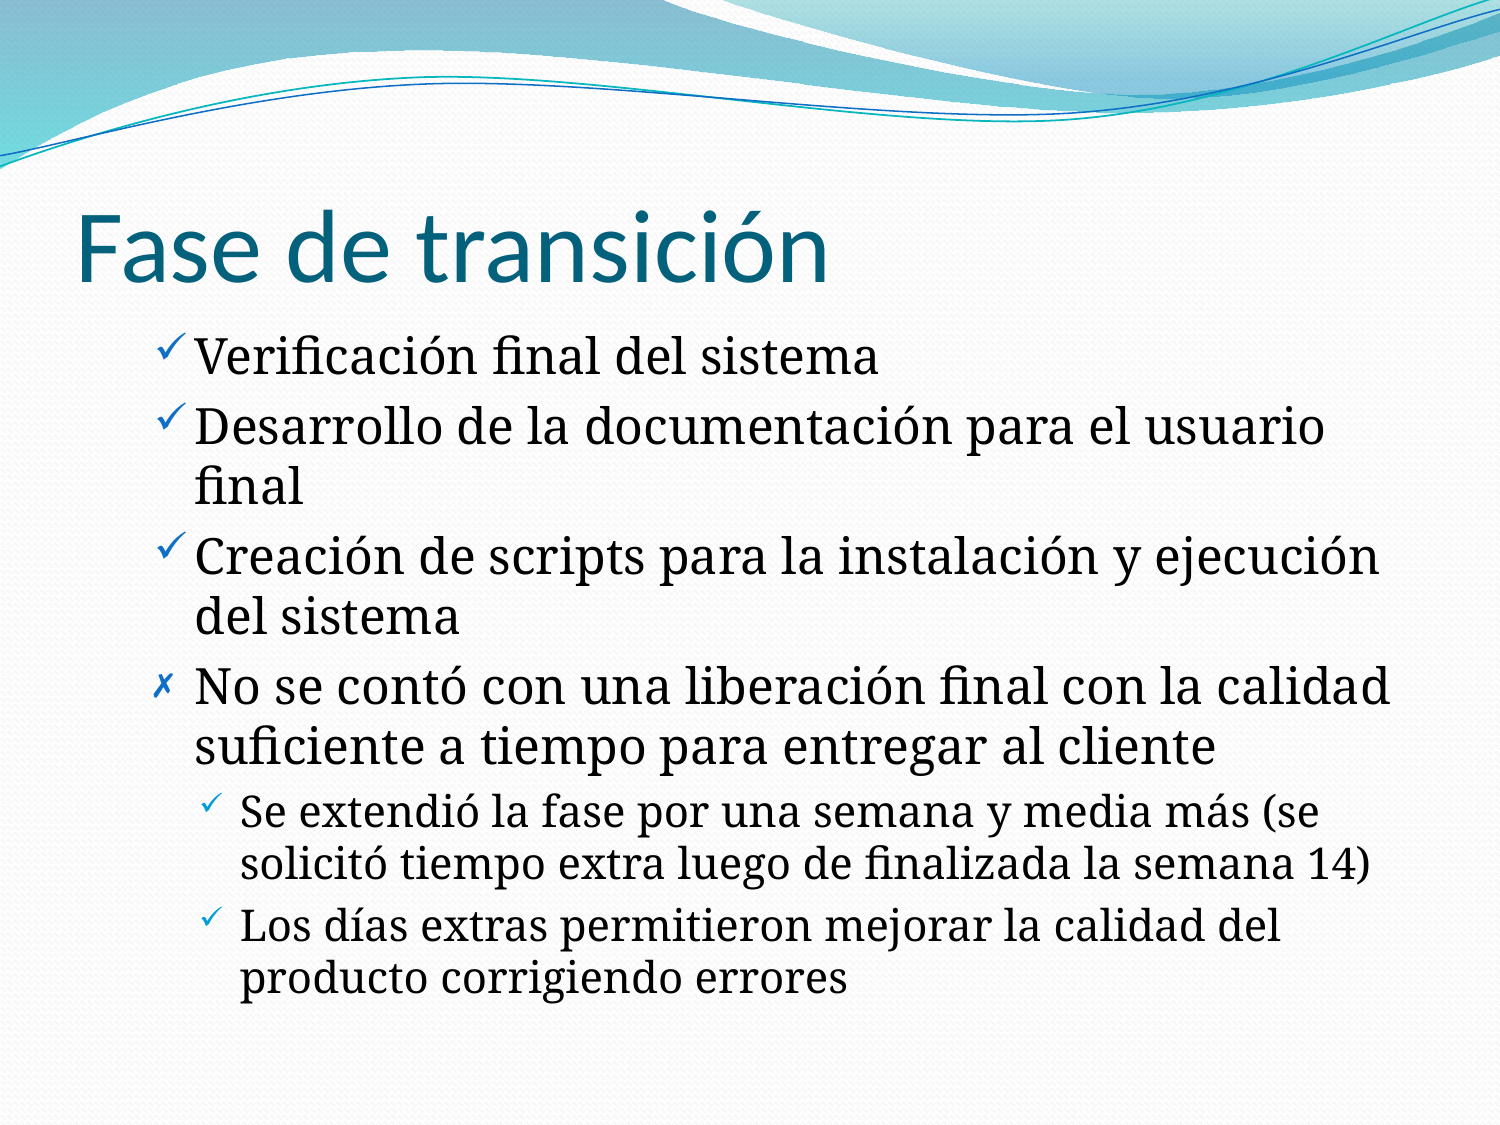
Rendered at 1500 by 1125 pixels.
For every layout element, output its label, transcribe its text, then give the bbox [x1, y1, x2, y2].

title Fase de transición [75, 115, 1425, 303]
list Verificación final del sistema Desarrollo de la documentación para el usuario final Creación de scripts para la instalación y ejecución del sistema No se contó con una liberación final con la calidad suficiente a tiempo para entregar al cliente Se extendió la fase por una semana y media más (se solicitó tiempo extra luego de finalizada la semana 14) Los días extras permitieron mejorar la calidad del producto corrigiendo errores [75, 317, 1425, 1038]
